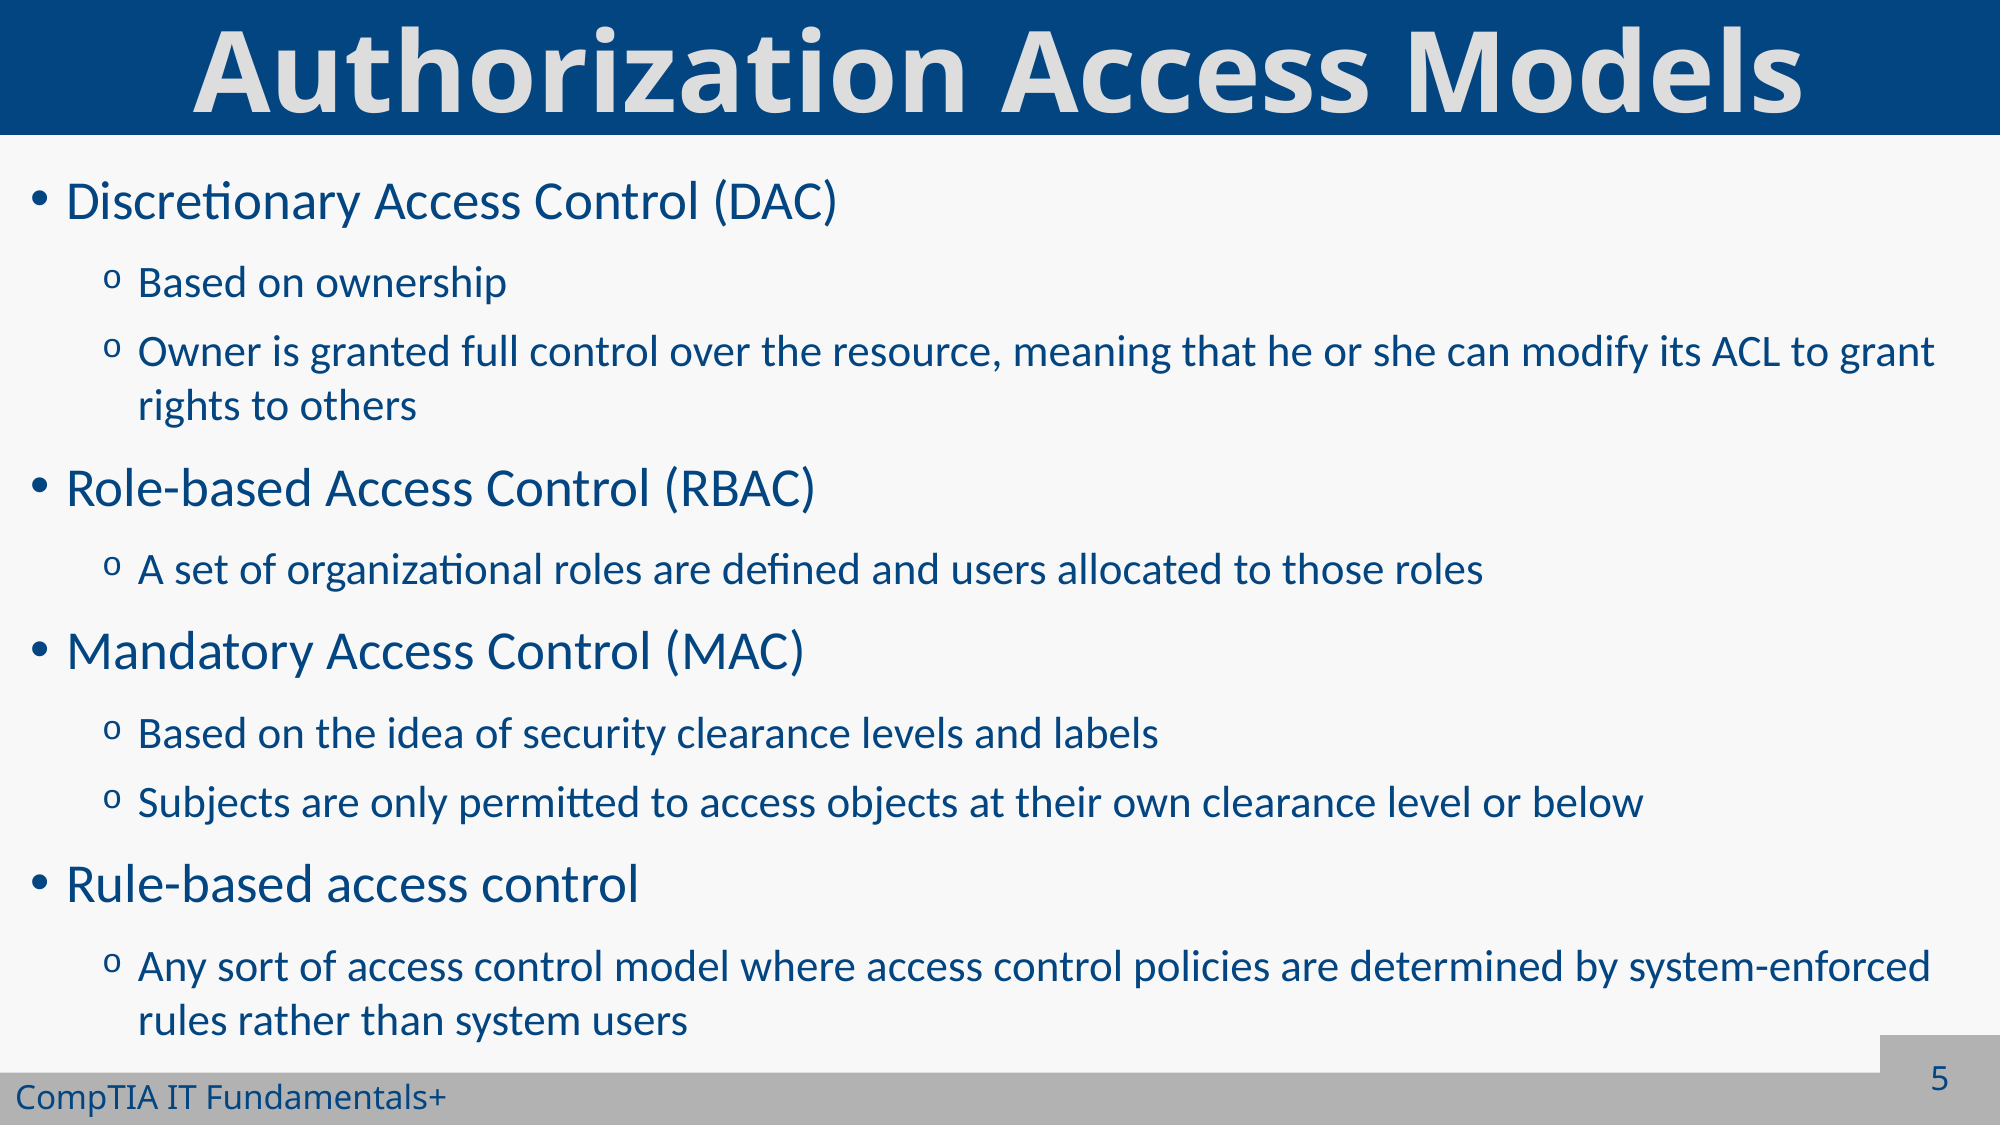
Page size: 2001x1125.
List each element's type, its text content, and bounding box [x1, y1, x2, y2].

footer CompTIA IT Fundamentals+ [0, 1072, 1880, 1125]
title Authorization Access Models [0, 0, 2000, 135]
list Discretionary Access Control (DAC) Based on ownership Owner is granted full control over the resource, meaning that he or she can modify its ACL to grant rights to others Role-based Access Control (RBAC) A set of organizational roles are defined and users allocated to those roles Mandatory Access Control (MAC) Based on the idea of security clearance levels and labels Subjects are only permitted to access objects at their own clearance level or below Rule-based access control Any sort of access control model where access control policies are determined by system-enforced rules rather than system users [15, 149, 1980, 1065]
slide_number 5 [1880, 1035, 2000, 1125]
